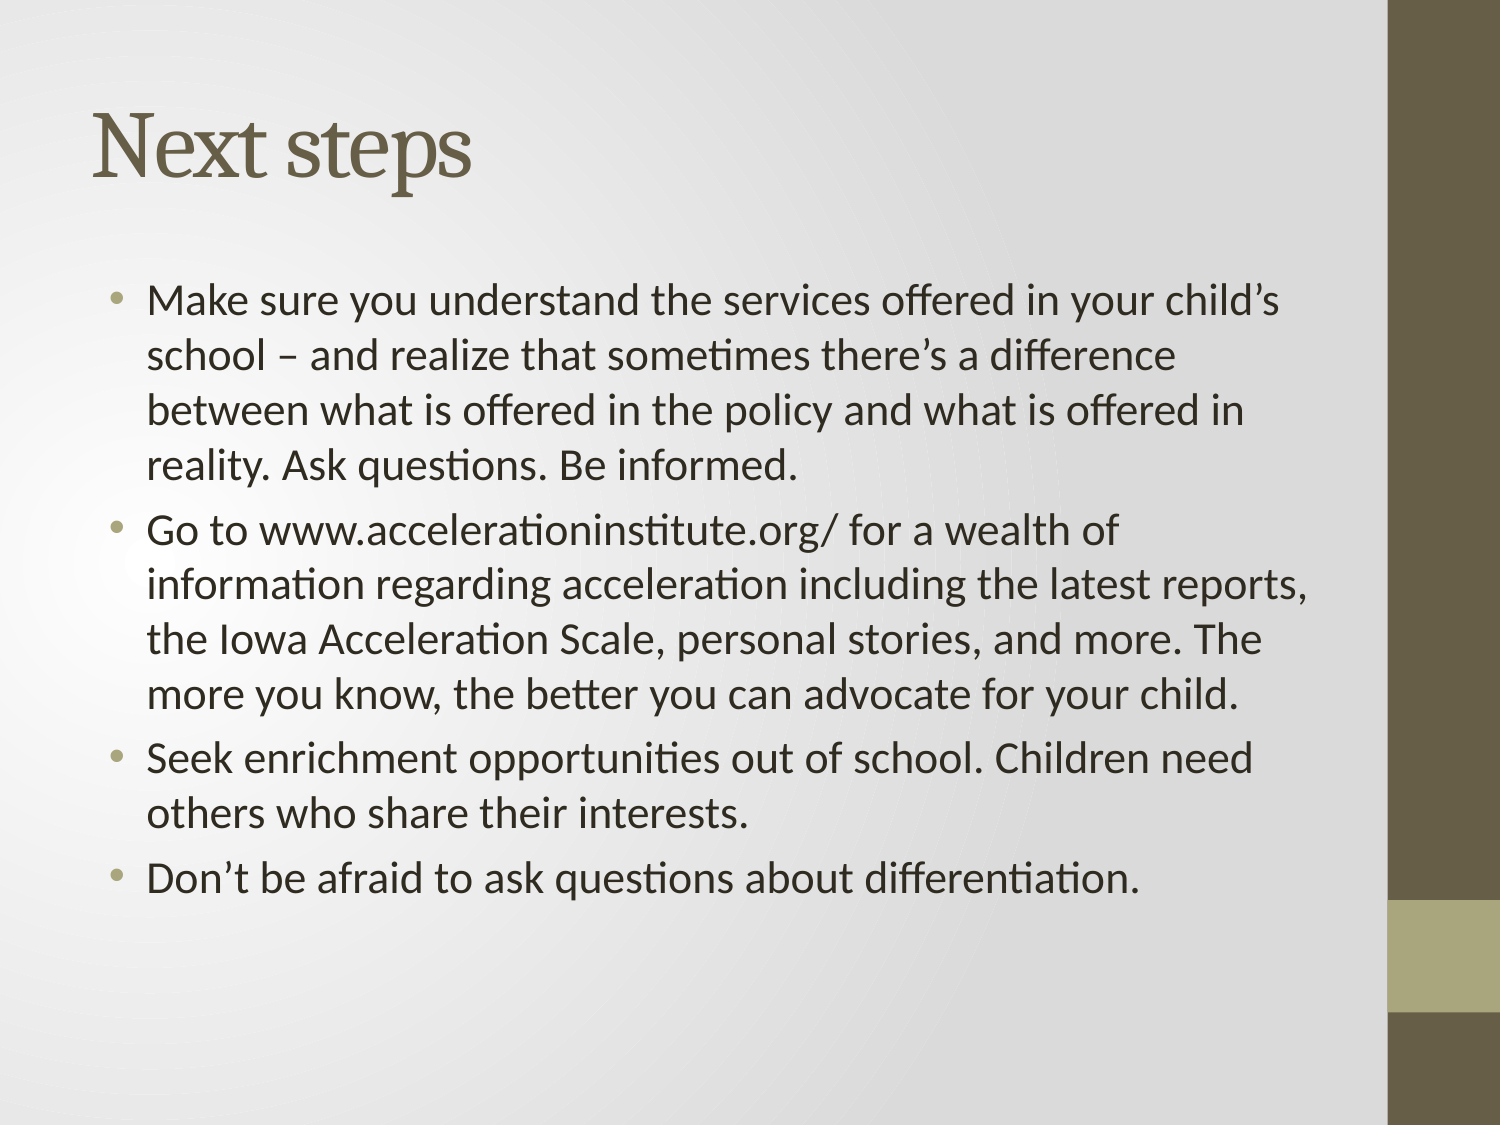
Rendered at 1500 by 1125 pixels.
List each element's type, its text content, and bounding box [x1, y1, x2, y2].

title Next steps [75, 45, 1325, 233]
list Make sure you understand the services offered in your child’s school – and realize that sometimes there’s a difference between what is offered in the policy and what is offered in reality. Ask questions. Be informed. Go to www.accelerationinstitute.org/ for a wealth of information regarding acceleration including the latest reports, the Iowa Acceleration Scale, personal stories, and more. The more you know, the better you can advocate for your child. Seek enrichment opportunities out of school. Children need others who share their interests. Don’t be afraid to ask questions about differentiation. [75, 262, 1325, 1050]
